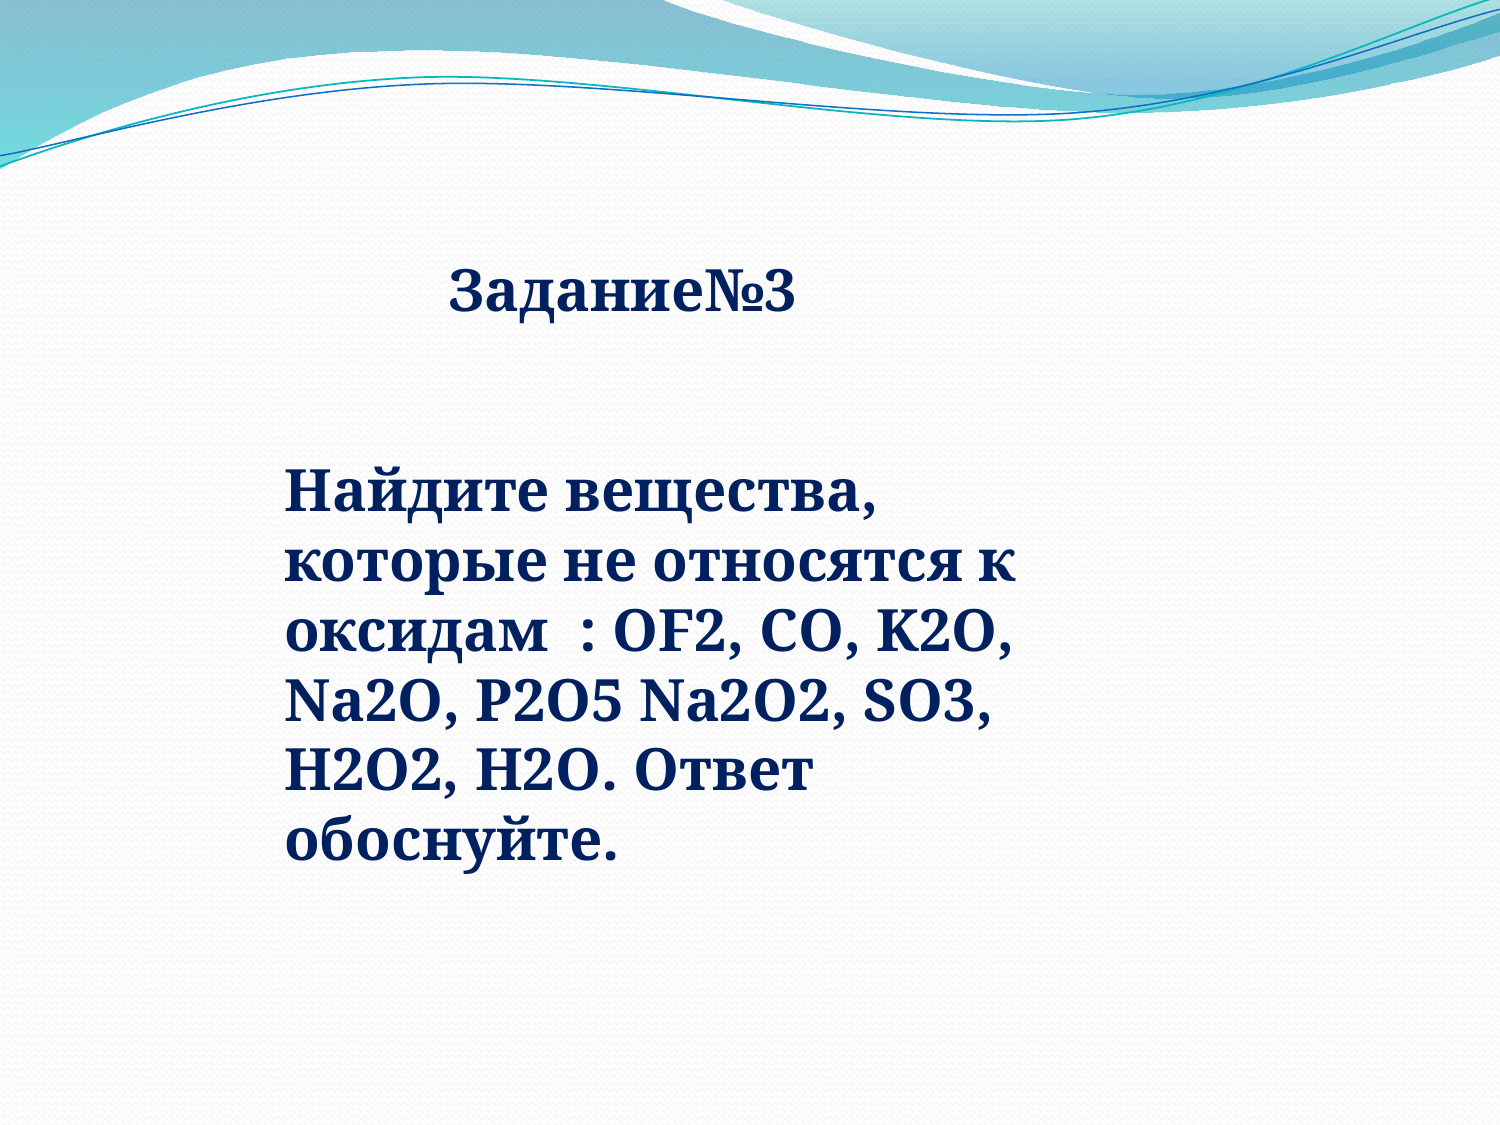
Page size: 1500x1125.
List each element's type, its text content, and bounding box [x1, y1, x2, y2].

text_box Найдите вещества, которые не относятся к оксидам : OF2, CO, K2O, Na2O, P2O5 Na2O2, SO3, H2O2, H2O. Ответ обоснуйте. [269, 445, 1149, 880]
text_box Задание№3 [433, 246, 1078, 331]
